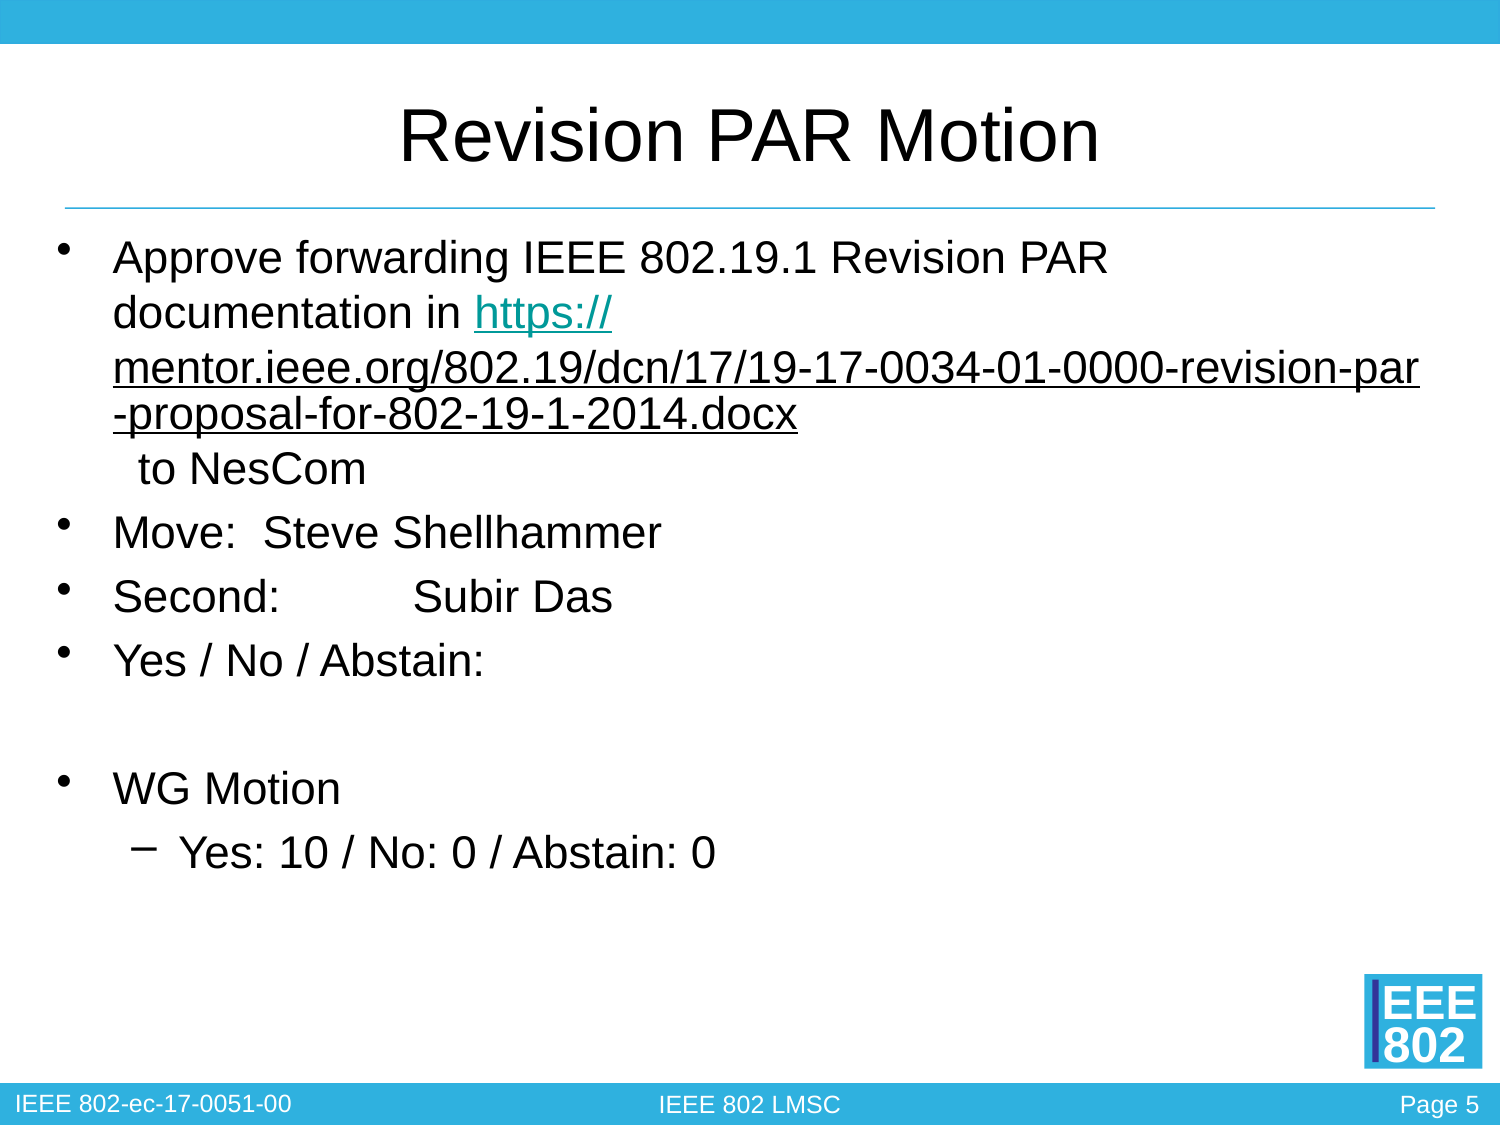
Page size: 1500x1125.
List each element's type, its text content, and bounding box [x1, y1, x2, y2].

title Revision PAR Motion [75, 66, 1425, 197]
list Approve forwarding IEEE 802.19.1 Revision PAR documentation in https://mentor.ieee.org/802.19/dcn/17/19-17-0034-01-0000-revision-par-proposal-for-802-19-1-2014.docx to NesCom Move: Steve Shellhammer Second: Subir Das Yes / No / Abstain: WG Motion Yes: 10 / No: 0 / Abstain: 0 [41, 220, 1438, 1000]
